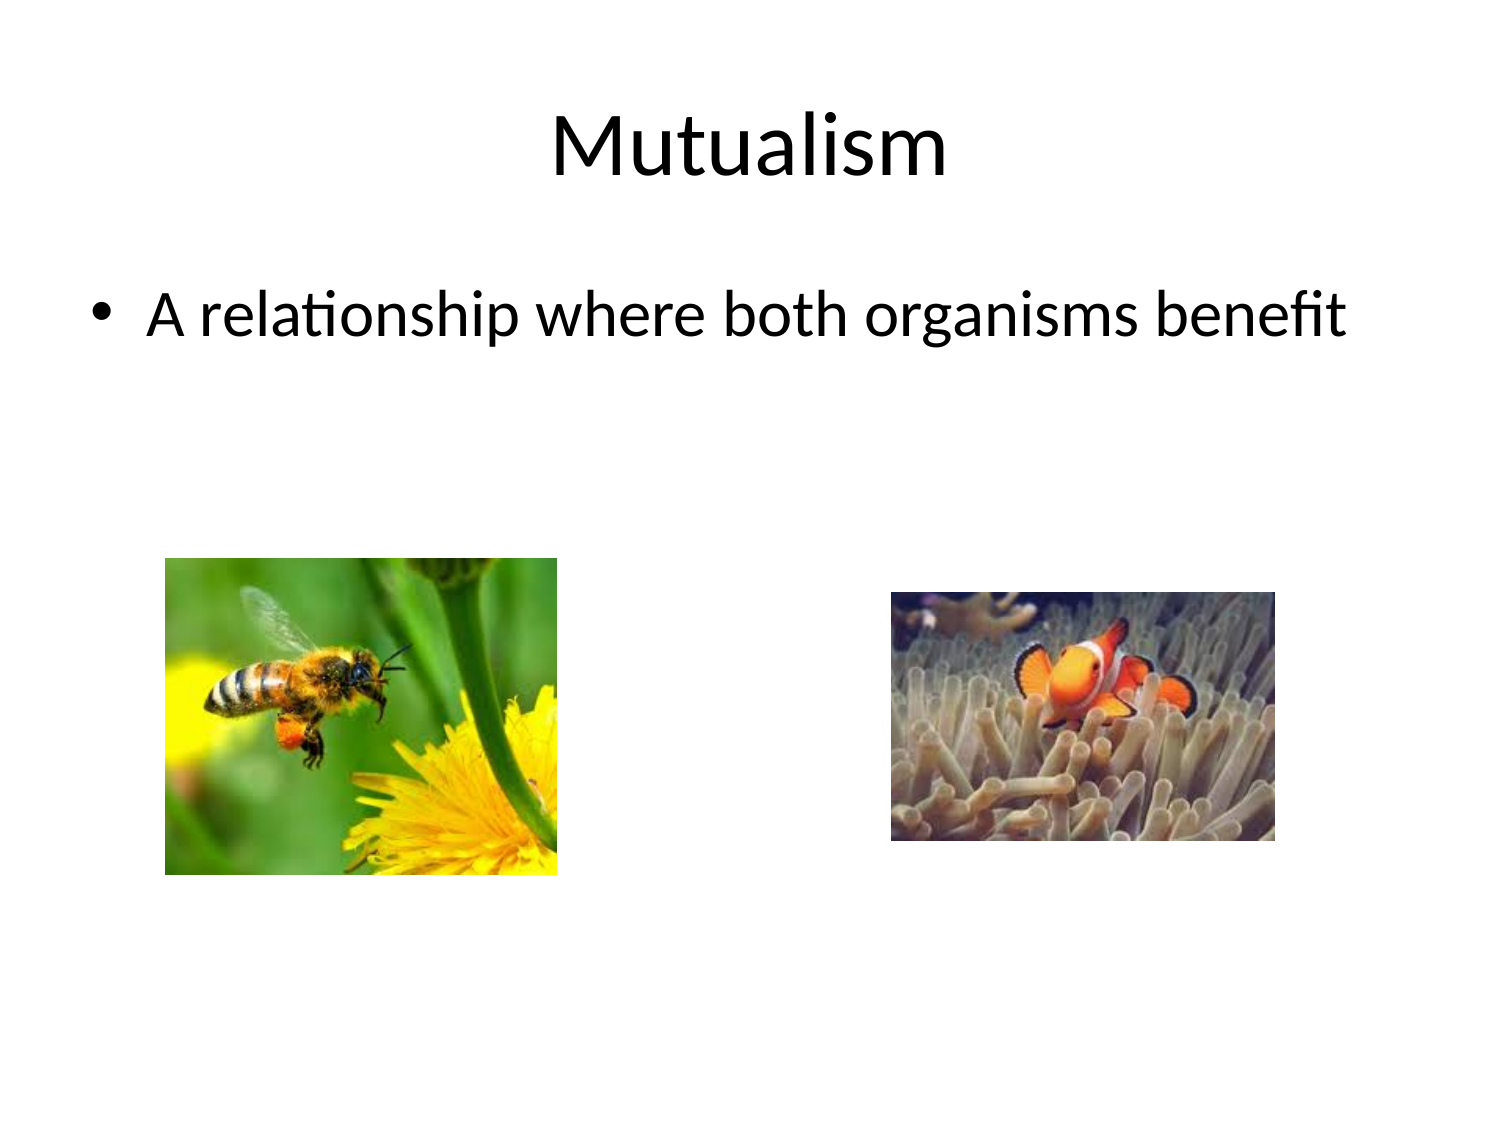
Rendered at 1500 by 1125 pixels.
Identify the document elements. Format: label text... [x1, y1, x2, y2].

list A relationship where both organisms benefit [75, 262, 1425, 1005]
title Mutualism [75, 45, 1425, 233]
picture [165, 558, 557, 875]
picture [891, 591, 1275, 841]
